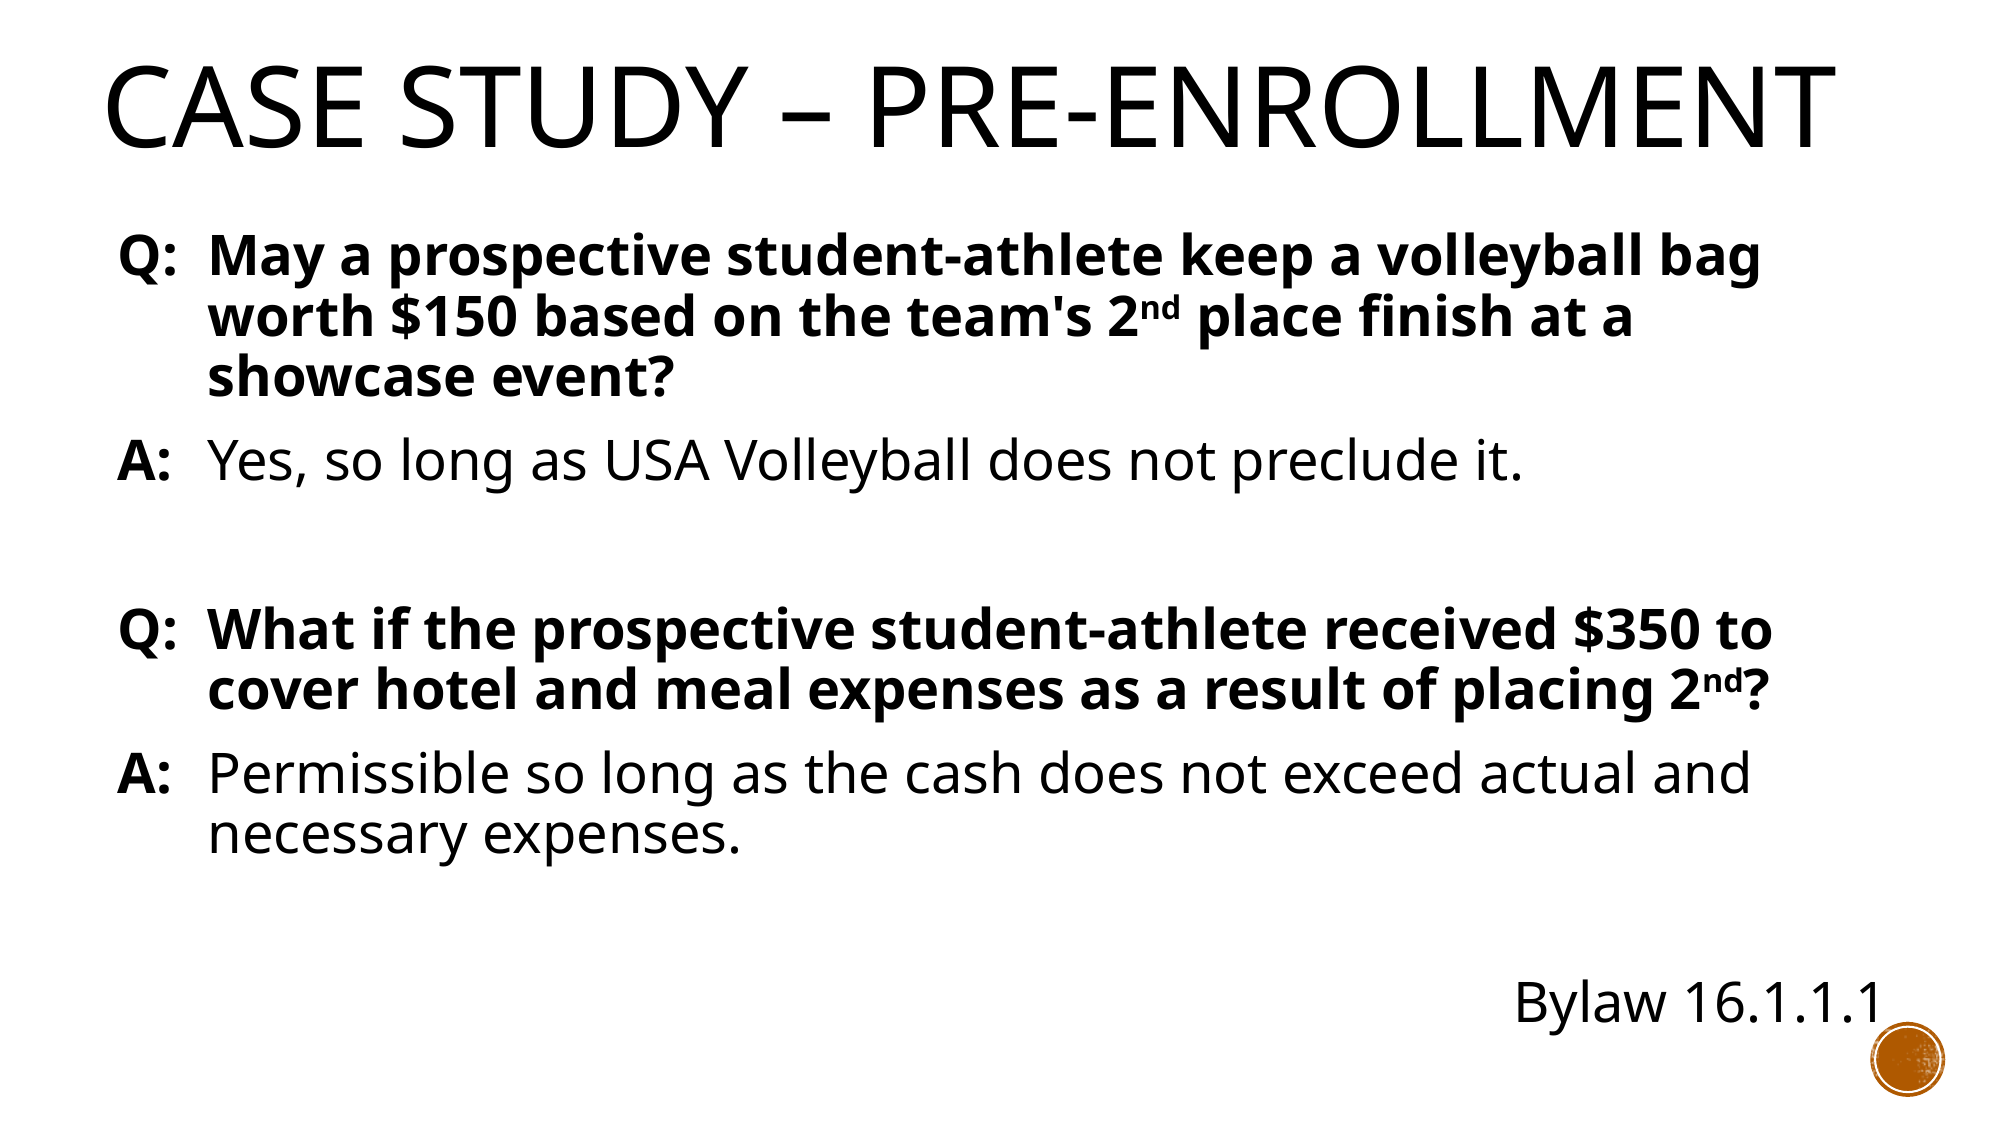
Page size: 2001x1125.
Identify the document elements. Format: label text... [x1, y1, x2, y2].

title Case Study – Pre-Enrollment [86, 31, 1887, 192]
list Q: May a prospective student-athlete keep a volleyball bag worth $150 based on the team's 2nd place finish at a showcase event? A: Yes, so long as USA Volleyball does not preclude it. Q: What if the prospective student-athlete received $350 to cover hotel and meal expenses as a result of placing 2nd? A: Permissible so long as the cash does not exceed actual and necessary expenses. Bylaw 16.1.1.1 [102, 220, 1903, 1047]
